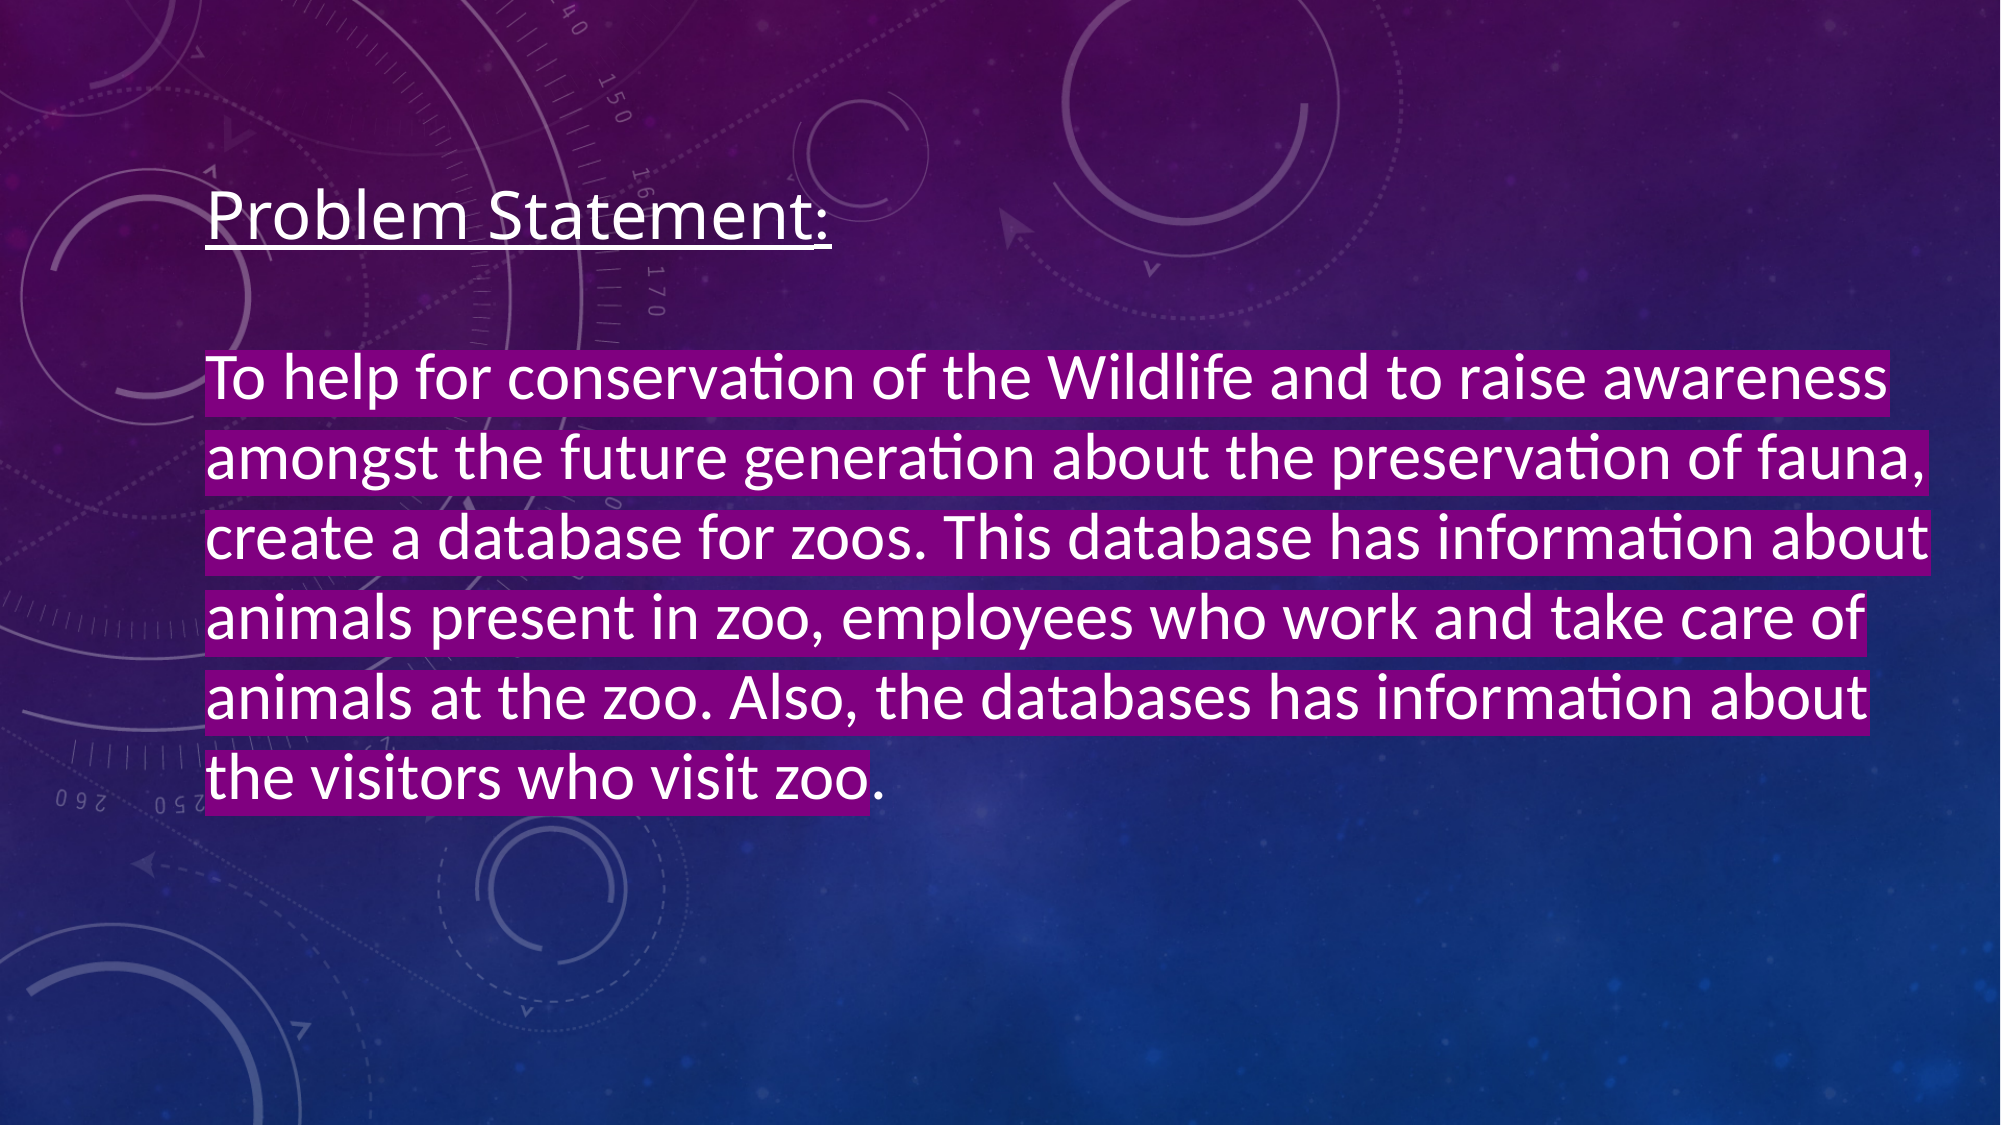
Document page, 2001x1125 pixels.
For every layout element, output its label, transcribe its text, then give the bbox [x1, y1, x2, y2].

picture [0, 0, 2001, 1125]
text_box Problem Statement: To help for conservation of the Wildlife and to raise awareness amongst the future generation about the preservation of fauna, create a database for zoos. This database has information about animals present in zoo, employees who work and take care of animals at the zoo. Also, the databases has information about the visitors who visit zoo. [190, 165, 1952, 821]
